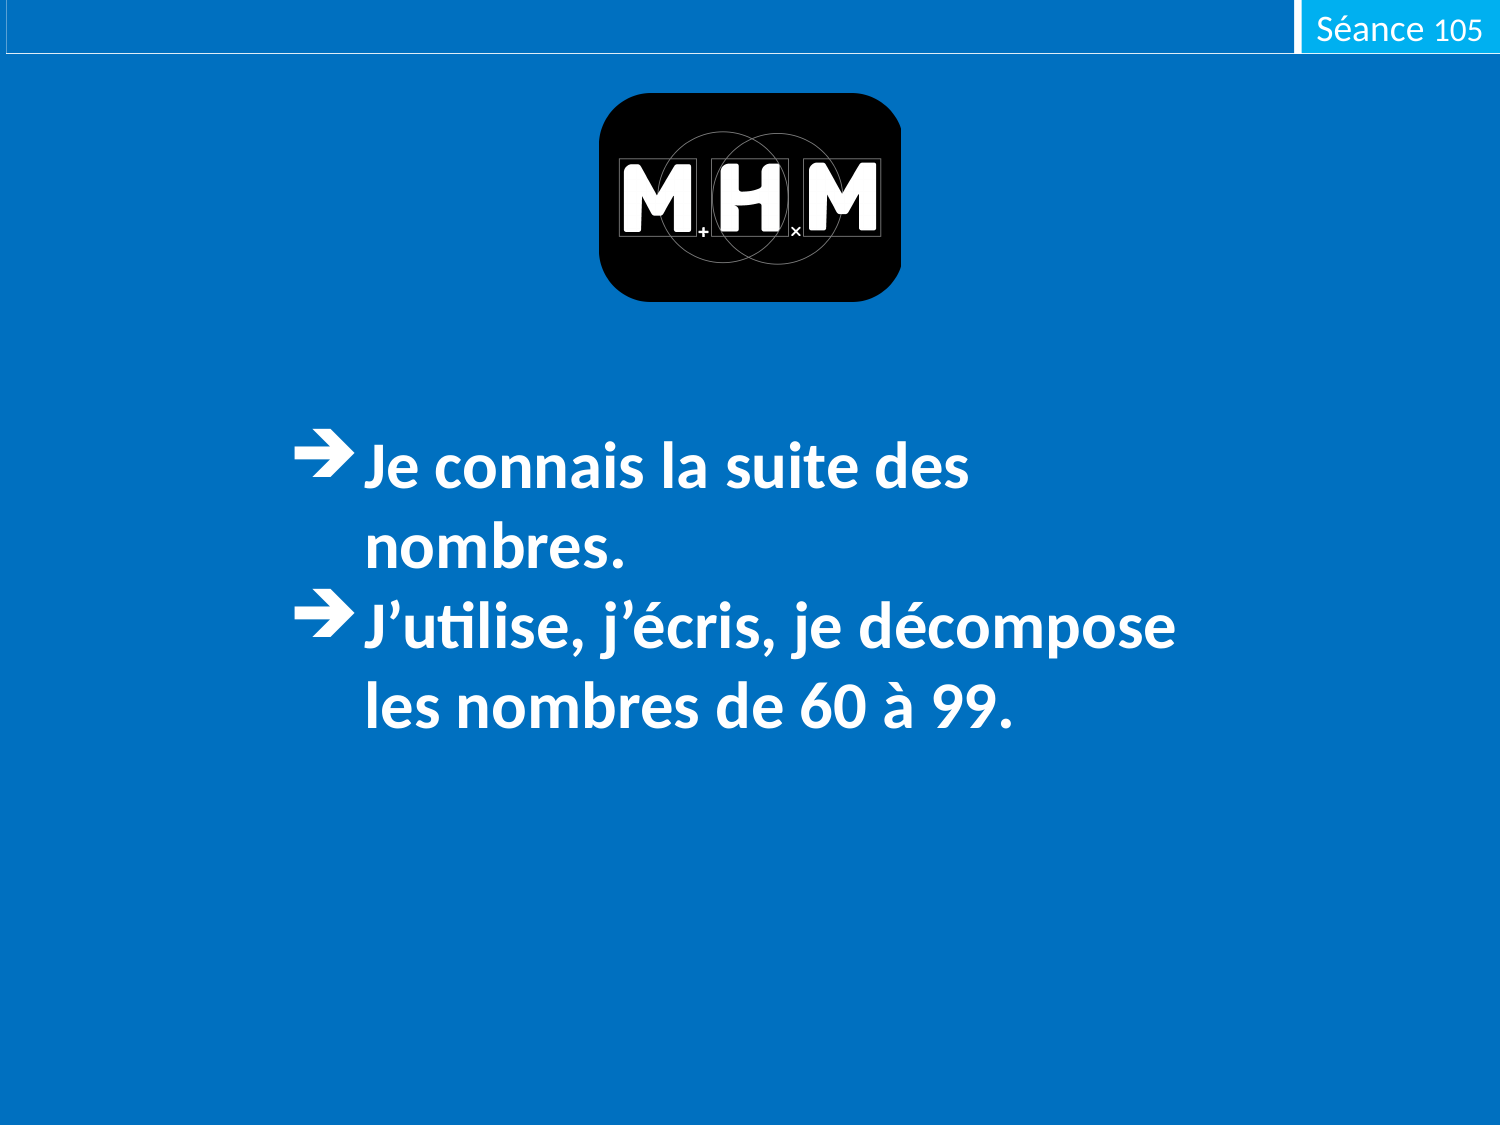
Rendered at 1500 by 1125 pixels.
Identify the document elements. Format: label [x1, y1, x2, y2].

text_box [0, 54, 1500, 1125]
